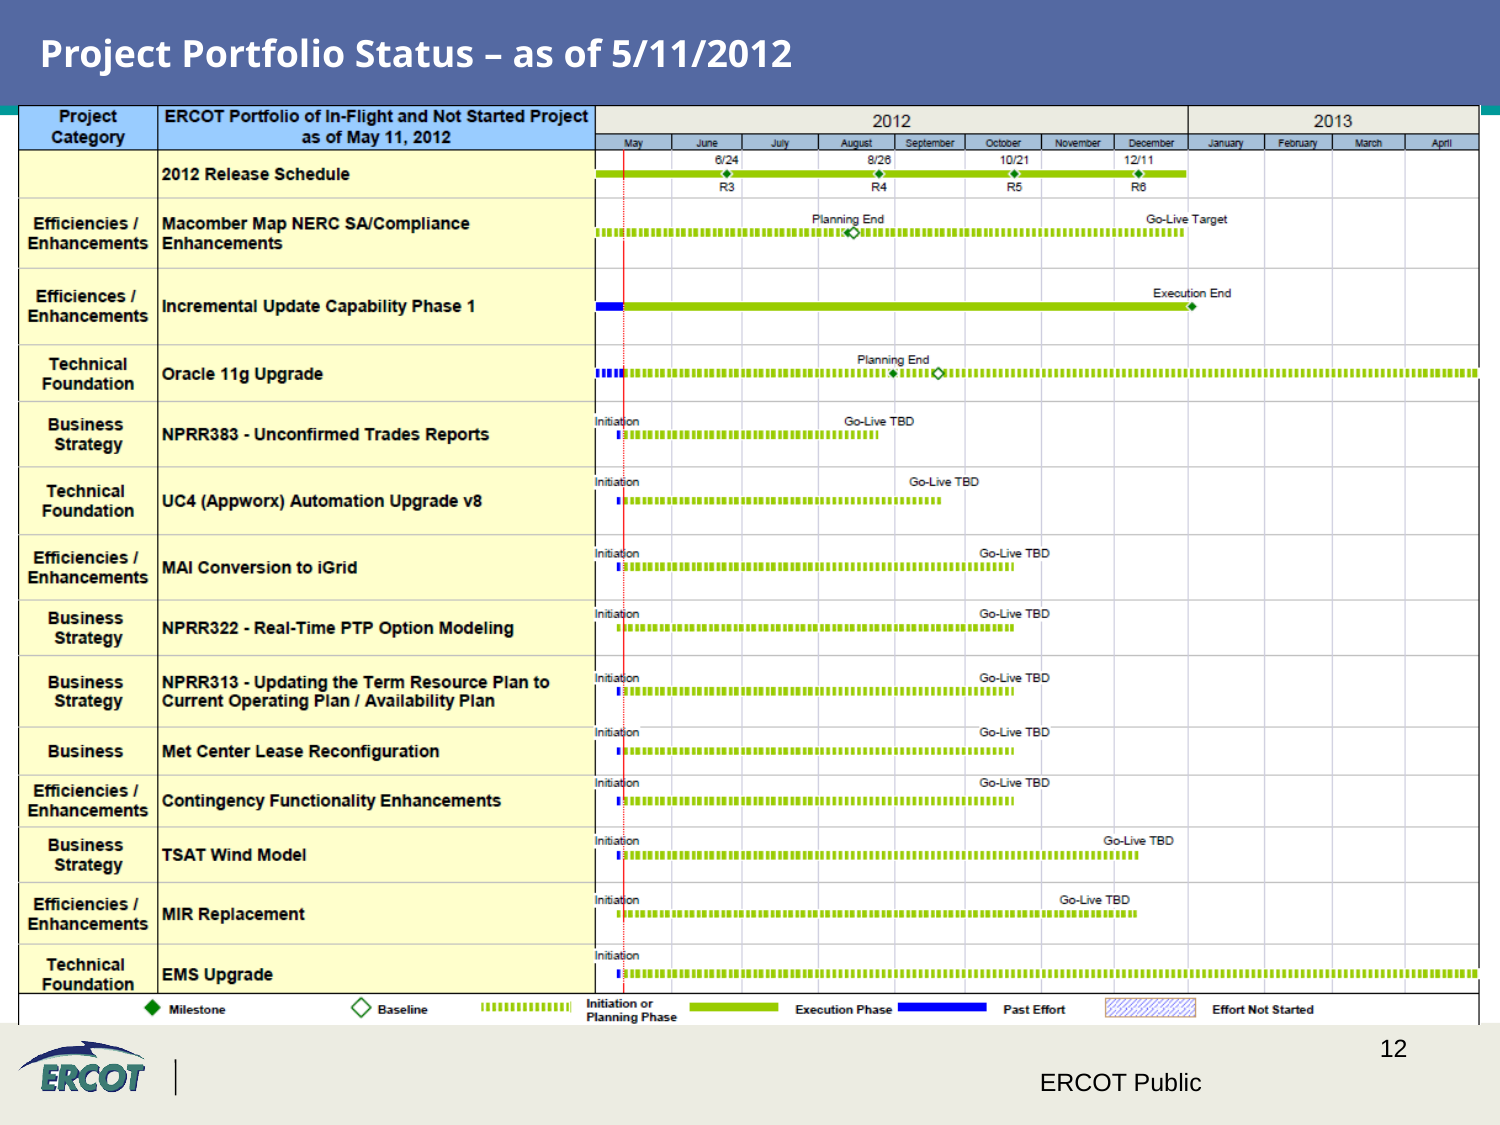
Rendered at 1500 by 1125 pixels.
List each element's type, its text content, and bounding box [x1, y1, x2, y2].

footer ERCOT Public [1025, 1059, 1438, 1125]
picture [10, 1031, 151, 1111]
picture [17, 105, 1481, 1026]
text_box [24, 22, 1450, 85]
text_box Project Portfolio Status – as of 5/11/2012 [24, 30, 1163, 105]
